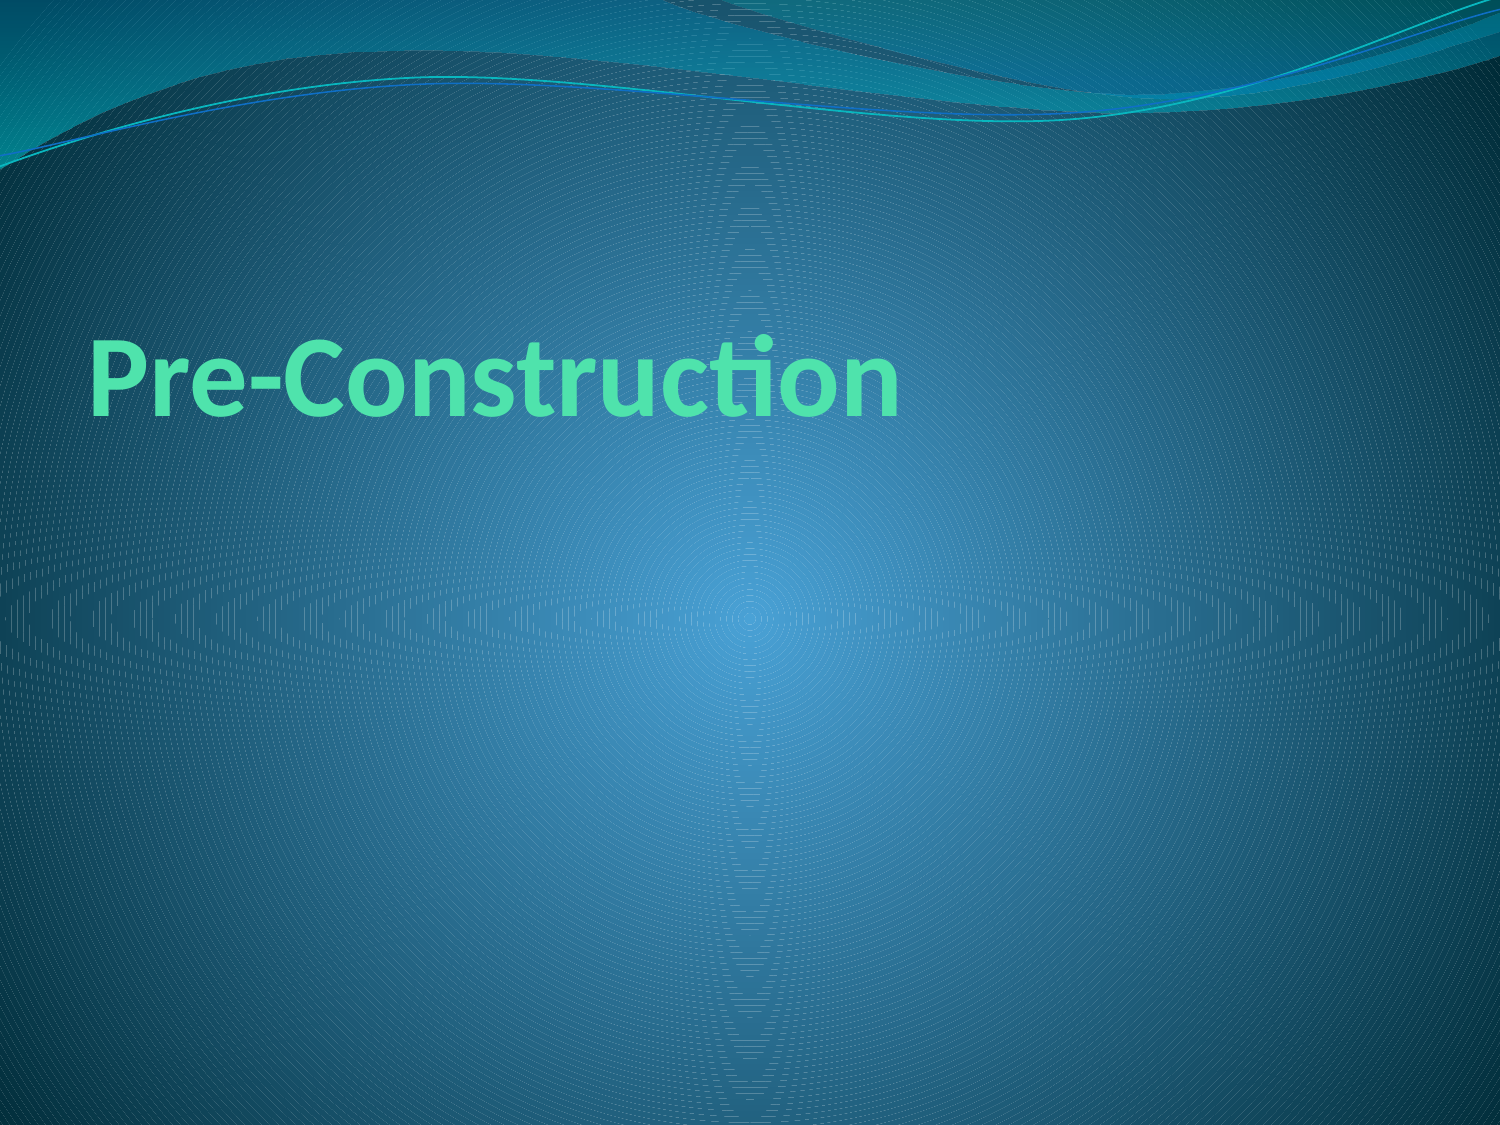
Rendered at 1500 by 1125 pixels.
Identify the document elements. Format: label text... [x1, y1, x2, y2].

title Pre-Construction [86, 215, 1363, 440]
